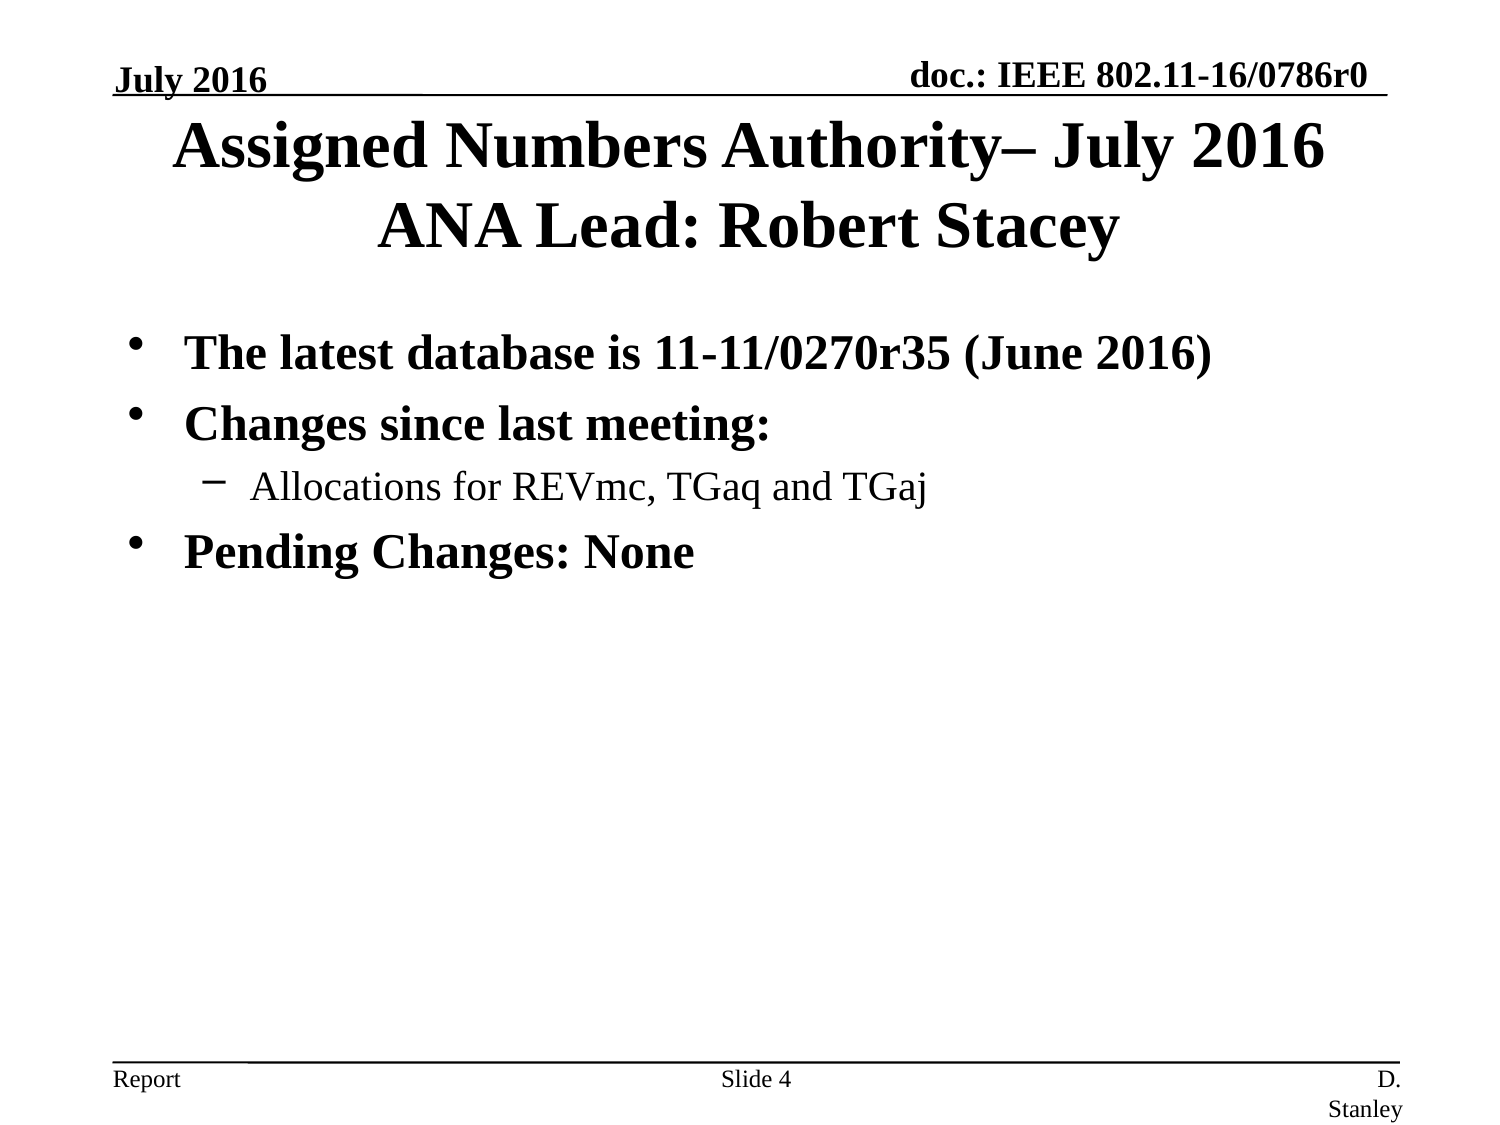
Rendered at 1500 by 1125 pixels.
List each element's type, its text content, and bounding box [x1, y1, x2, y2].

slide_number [114, 54, 335, 100]
list The latest database is 11-11/0270r35 (June 2016) Changes since last meeting: Allocations for REVmc, TGaq and TGaj Pending Changes: None [112, 312, 1425, 1000]
slide_number Slide 4 [721, 1062, 792, 1093]
title Assigned Numbers Authority– July 2016 ANA Lead: Robert Stacey [112, 125, 1388, 238]
footer D. Stanley, HP Enterprise [1325, 1062, 1402, 1093]
